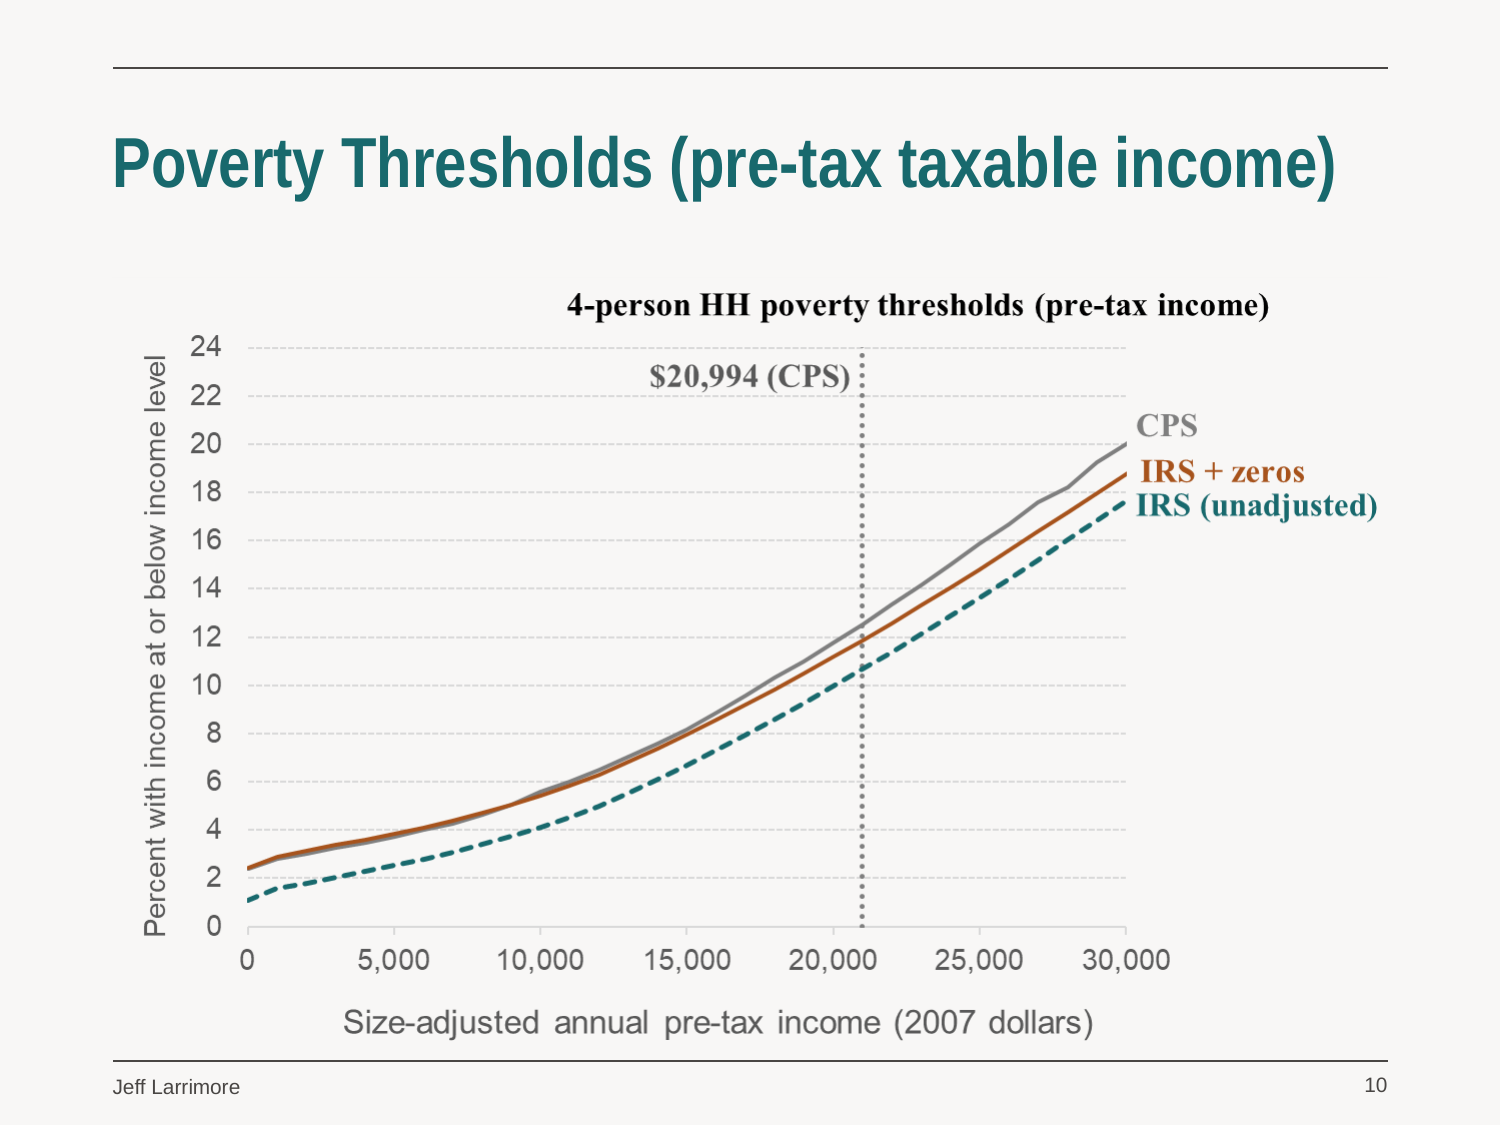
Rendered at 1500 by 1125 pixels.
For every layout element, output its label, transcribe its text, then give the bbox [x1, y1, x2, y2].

picture [112, 276, 1388, 1050]
title Poverty Thresholds (pre-tax taxable income) [112, 126, 1388, 276]
